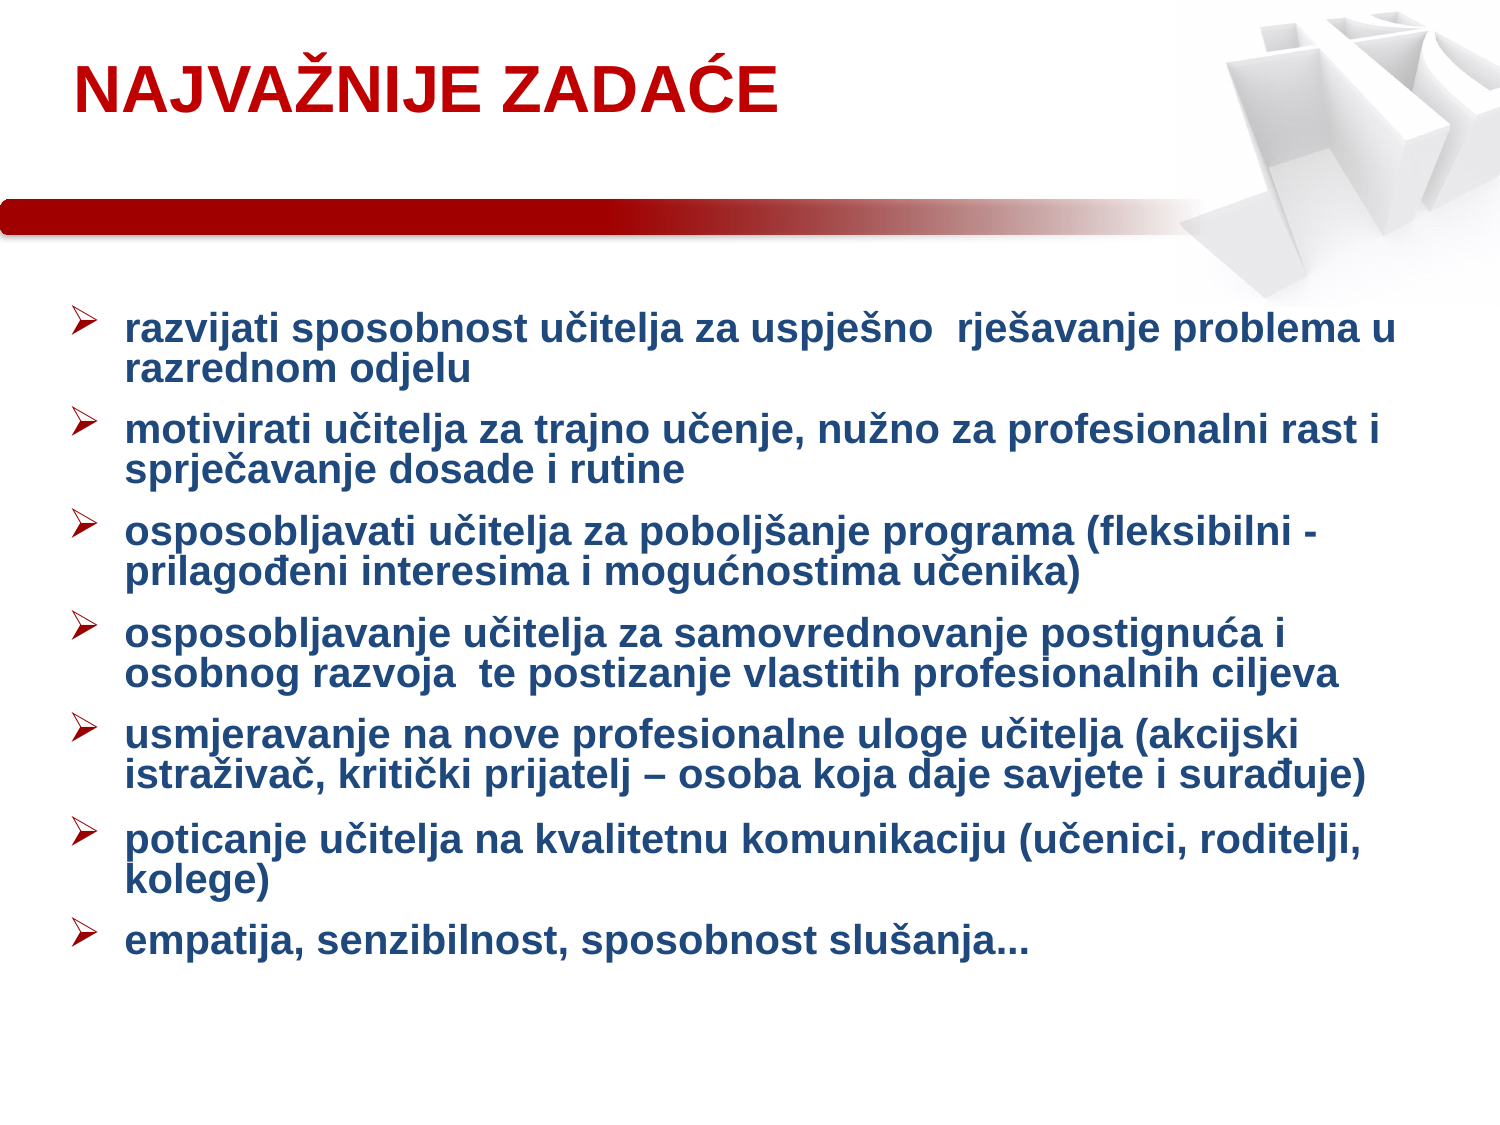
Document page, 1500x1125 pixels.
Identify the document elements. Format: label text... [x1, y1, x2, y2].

list razvijati sposobnost učitelja za uspješno rješavanje problema u razrednom odjelu motivirati učitelja za trajno učenje, nužno za profesionalni rast i sprječavanje dosade i rutine osposobljavati učitelja za poboljšanje programa (fleksibilni -prilagođeni interesima i mogućnostima učenika) osposobljavanje učitelja za samovrednovanje postignuća i osobnog razvoja te postizanje vlastitih profesionalnih ciljeva usmjeravanje na nove profesionalne uloge učitelja (akcijski istraživač, kritički prijatelj – osoba koja daje savjete i surađuje) poticanje učitelja na kvalitetnu komunikaciju (učenici, roditelji, kolege) empatija, senzibilnost, sposobnost slušanja... [53, 302, 1459, 1071]
title NAJVAŽNIJE ZADAĆE [58, 34, 1186, 137]
picture [1171, 0, 1500, 307]
